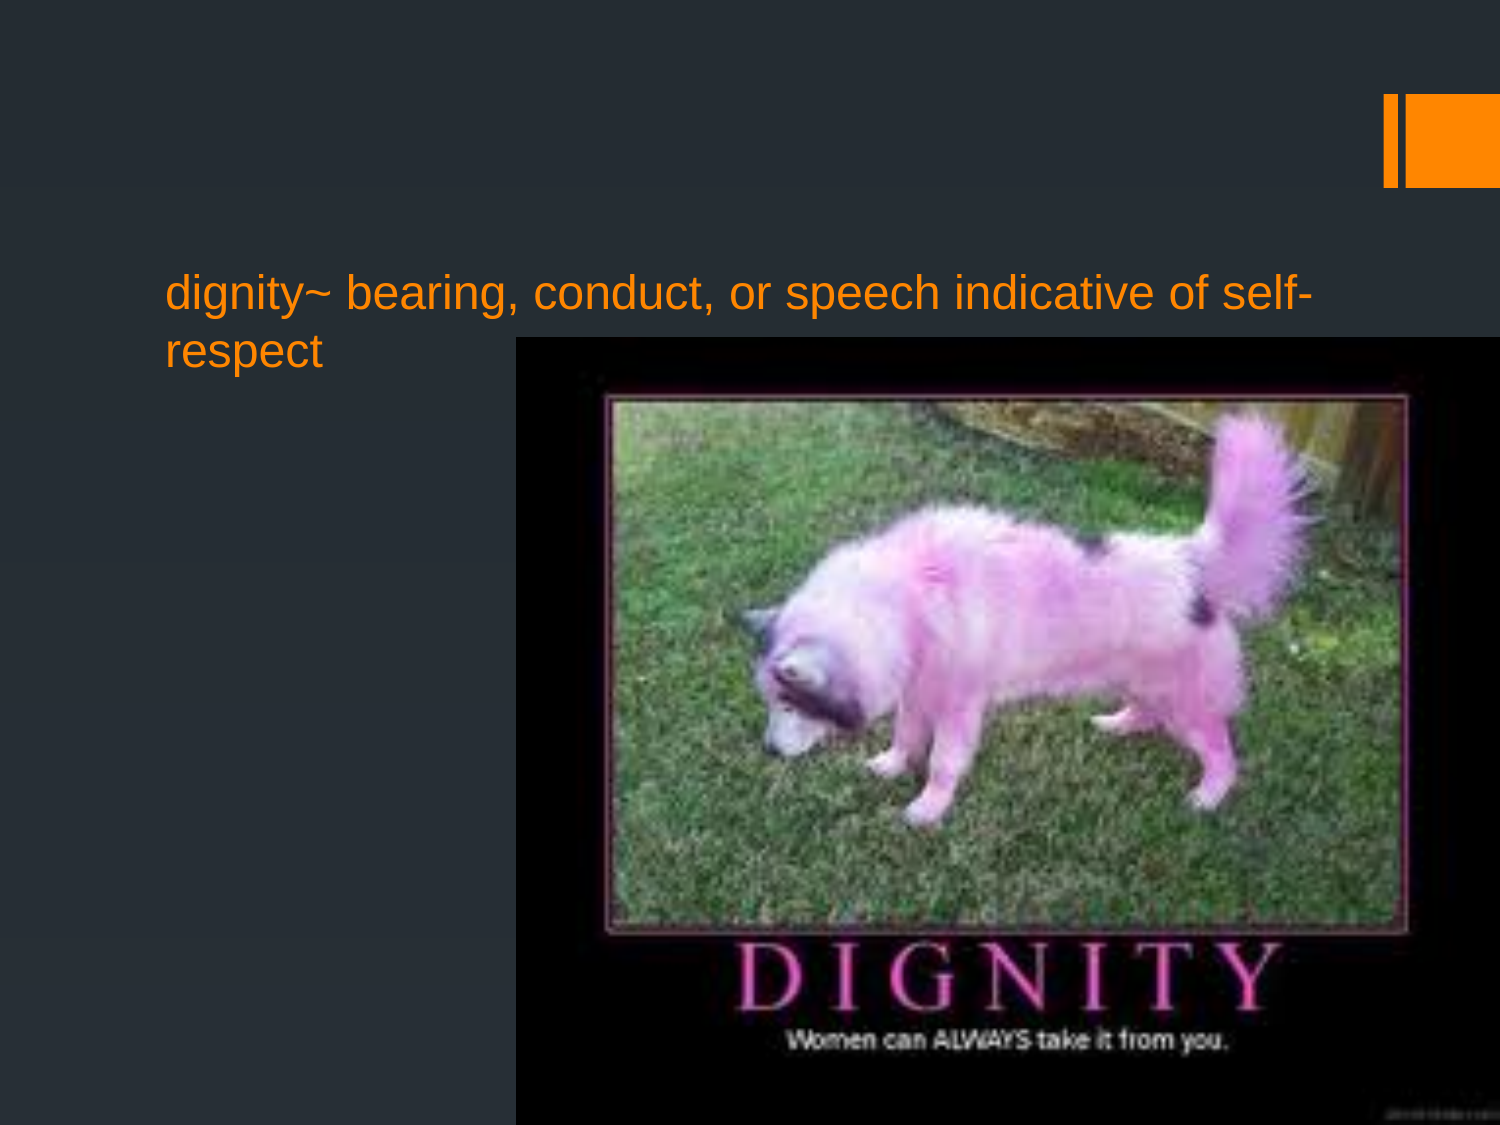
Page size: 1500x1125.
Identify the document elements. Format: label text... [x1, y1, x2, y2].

title dignity~ bearing, conduct, or speech indicative of self-respect [150, 253, 1350, 443]
picture [516, 336, 1500, 1125]
